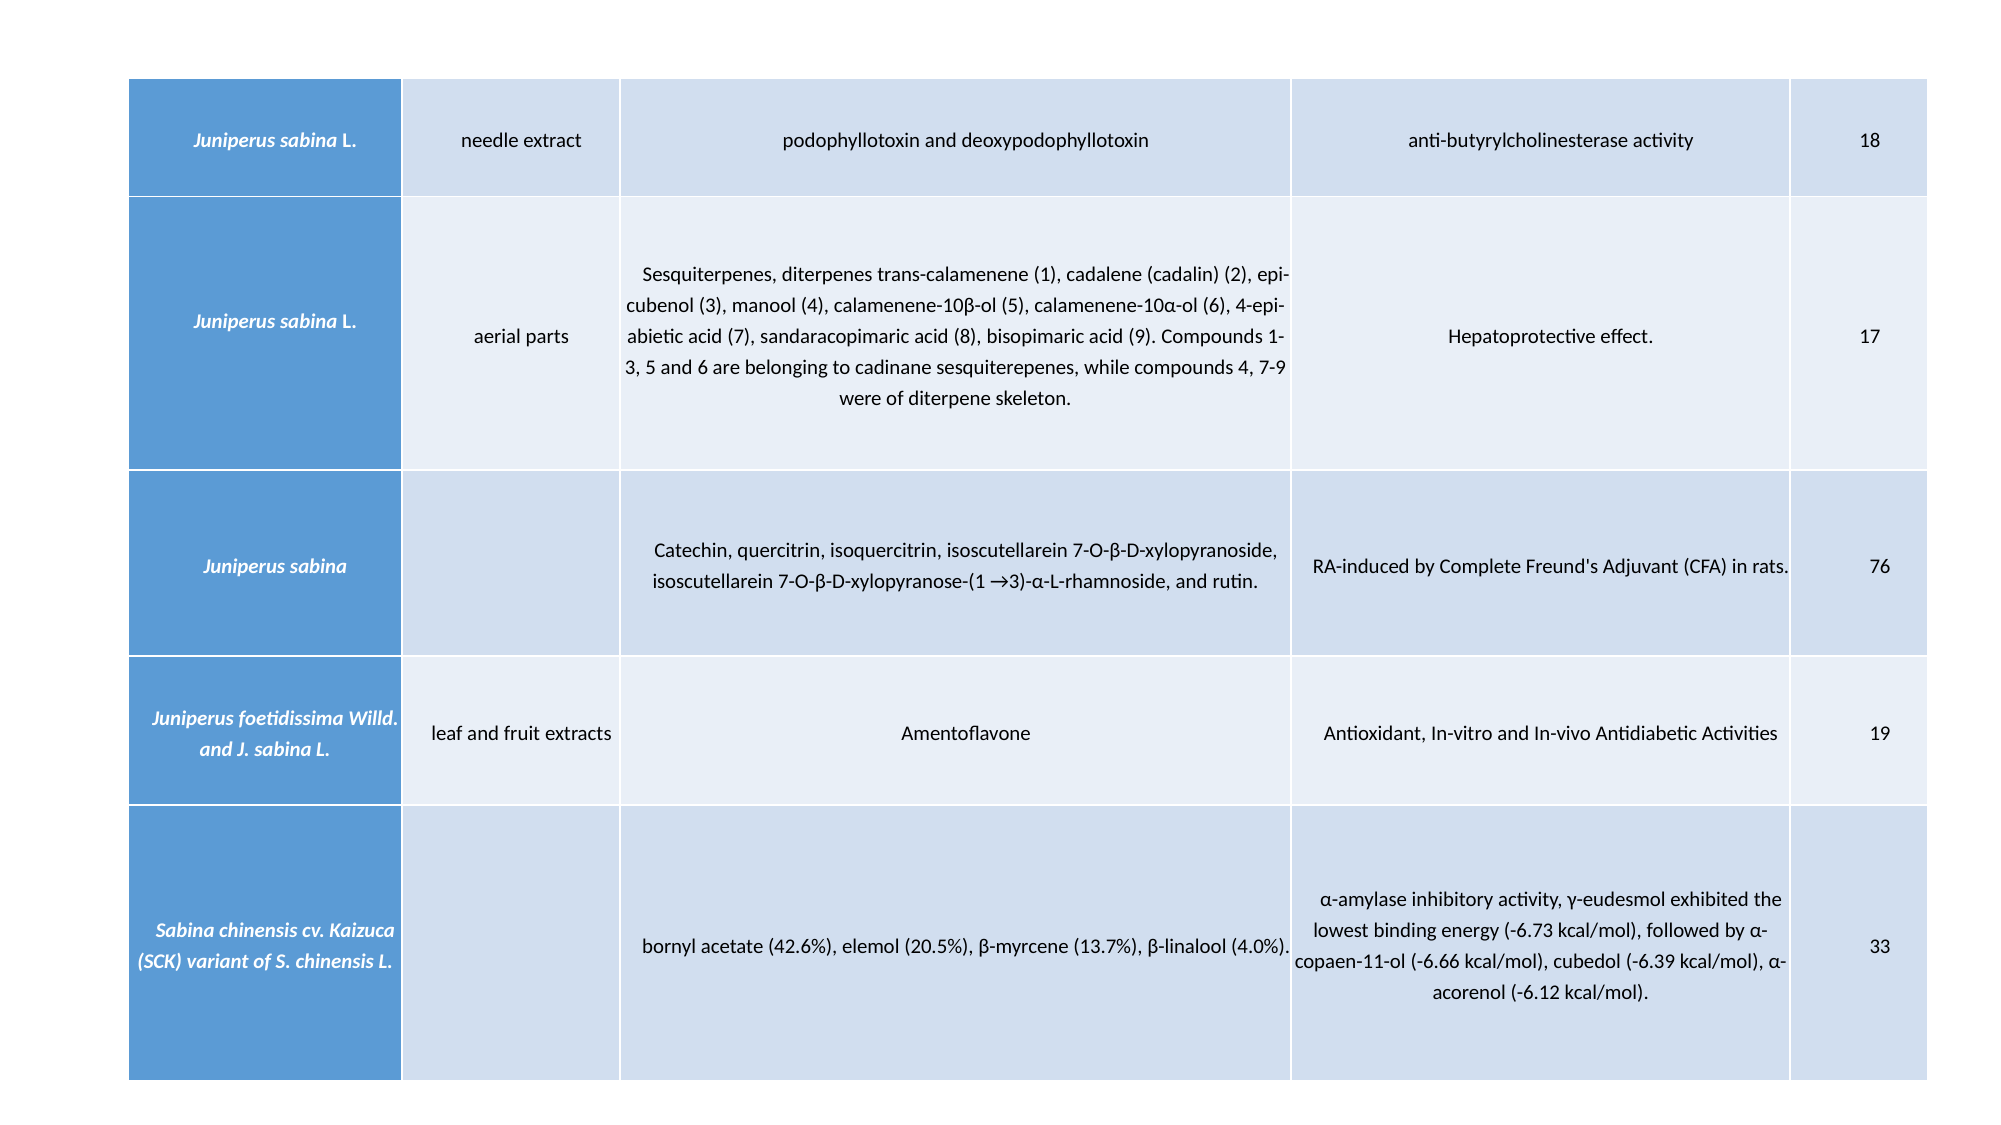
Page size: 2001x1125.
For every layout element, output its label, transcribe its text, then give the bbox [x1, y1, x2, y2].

table_cell aerial parts [403, 197, 619, 469]
table_cell α-amylase inhibitory activity, γ-eudesmol exhibited the lowest binding energy (-6.73 kcal/mol), followed by α-copaen-11-ol (-6.66 kcal/mol), cubedol (-6.39 kcal/mol), α-acorenol (-6.12 kcal/mol). [1292, 806, 1789, 1080]
table_header podophyllotoxin and deoxypodophyllotoxin [621, 79, 1290, 196]
table_cell leaf and fruit extracts [403, 657, 619, 804]
table_cell Juniperus foetidissima Willd. and J. sabina L. [129, 657, 401, 804]
table_cell RA-induced by Complete Freund's Adjuvant (CFA) in rats. [1292, 471, 1789, 655]
table_header Juniperus sabina L. [129, 79, 401, 196]
table_cell Juniperus sabina L. [129, 197, 401, 469]
table_cell Hepatoprotective effect. [1292, 197, 1789, 469]
table_cell 19 [1791, 657, 1927, 804]
table_cell Sesquiterpenes, diterpenes trans-calamenene (1), cadalene (cadalin) (2), epi-cubenol (3), manool (4), calamenene-10β-ol (5), calamenene-10α-ol (6), 4-epi-abietic acid (7), sandaracopimaric acid (8), bisopimaric acid (9). Compounds 1-3, 5 and 6 are belonging to cadinane sesquiterepenes, while compounds 4, 7-9 were of diterpene skeleton. [621, 197, 1290, 469]
table_cell 17 [1791, 197, 1927, 469]
table_cell Juniperus sabina [129, 471, 401, 655]
table_cell bornyl acetate (42.6%), elemol (20.5%), β-myrcene (13.7%), β-linalool (4.0%). [621, 806, 1290, 1080]
table_cell [403, 806, 619, 1080]
table_header needle extract [403, 79, 619, 196]
table_cell Sabina chinensis cv. Kaizuca (SCK) variant of S. chinensis L. [129, 806, 401, 1080]
table_cell 76 [1791, 471, 1927, 655]
table_cell 33 [1791, 806, 1927, 1080]
table_cell Catechin, quercitrin, isoquercitrin, isoscutellarein 7-O-β-D-xylopyranoside, isoscutellarein 7-O-β-D-xylopyranose-(1 →3)-α-L-rhamnoside, and rutin. [621, 471, 1290, 655]
table_cell [403, 471, 619, 655]
table_header 18 [1791, 79, 1927, 196]
table_cell Amentoflavone [621, 657, 1290, 804]
table_header anti-butyrylcholinesterase activity [1292, 79, 1789, 196]
table_cell Antioxidant, In-vitro and In-vivo Antidiabetic Activities [1292, 657, 1789, 804]
